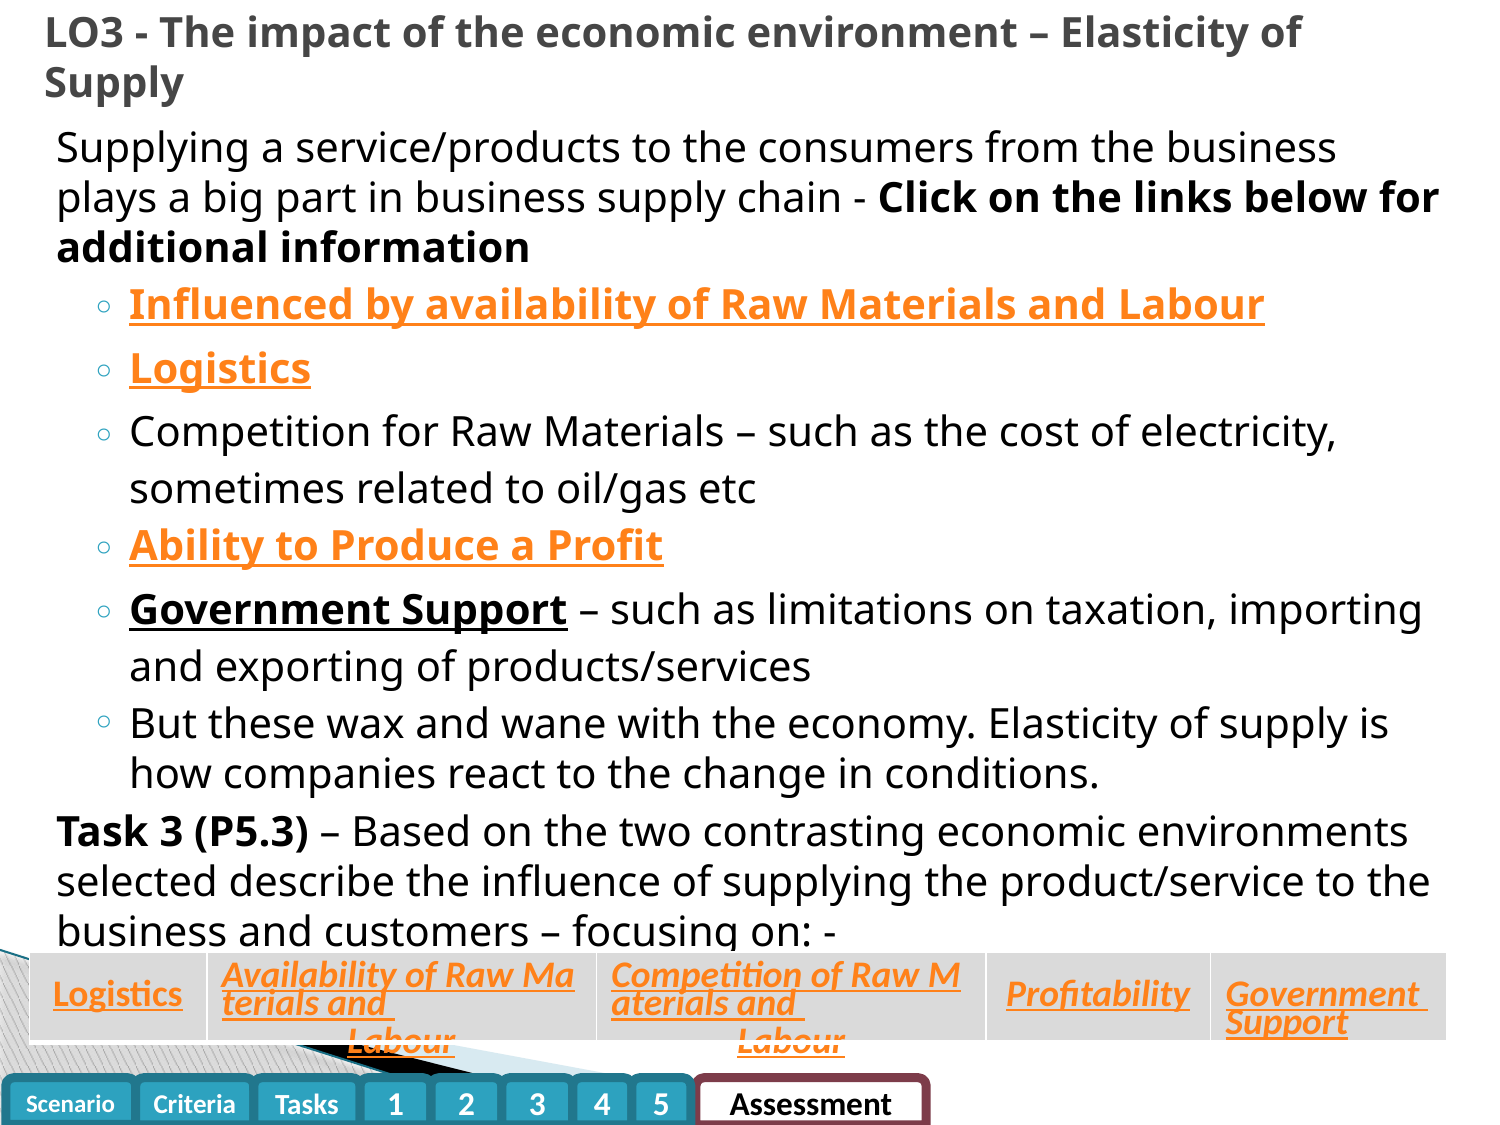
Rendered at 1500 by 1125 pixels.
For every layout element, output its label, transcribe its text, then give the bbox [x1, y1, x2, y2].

text_box LO3 - The impact of the economic environment – Elasticity of Supply [29, 19, 1463, 94]
table_header Availability of Raw Materials and Labour [208, 953, 596, 1040]
table_header Profitability [987, 953, 1210, 1040]
table_header Government Support [1211, 953, 1446, 1040]
table_header Logistics [30, 953, 206, 1040]
table_header Competition of Raw Materials and Labour [597, 953, 985, 1040]
list Supplying a service/products to the consumers from the business plays a big part in business supply chain - Click on the links below for additional information Influenced by availability of Raw Materials and Labour Logistics Competition for Raw Materials – such as the cost of electricity, sometimes related to oil/gas etc Ability to Produce a Profit Government Support – such as limitations on taxation, importing and exporting of products/services But these wax and wane with the economy. Elasticity of supply is how companies react to the change in conditions. Task 3 (P5.3) – Based on the two contrasting economic environments selected describe the influence of supplying the product/service to the business and customers – focusing on: - [41, 113, 1459, 953]
